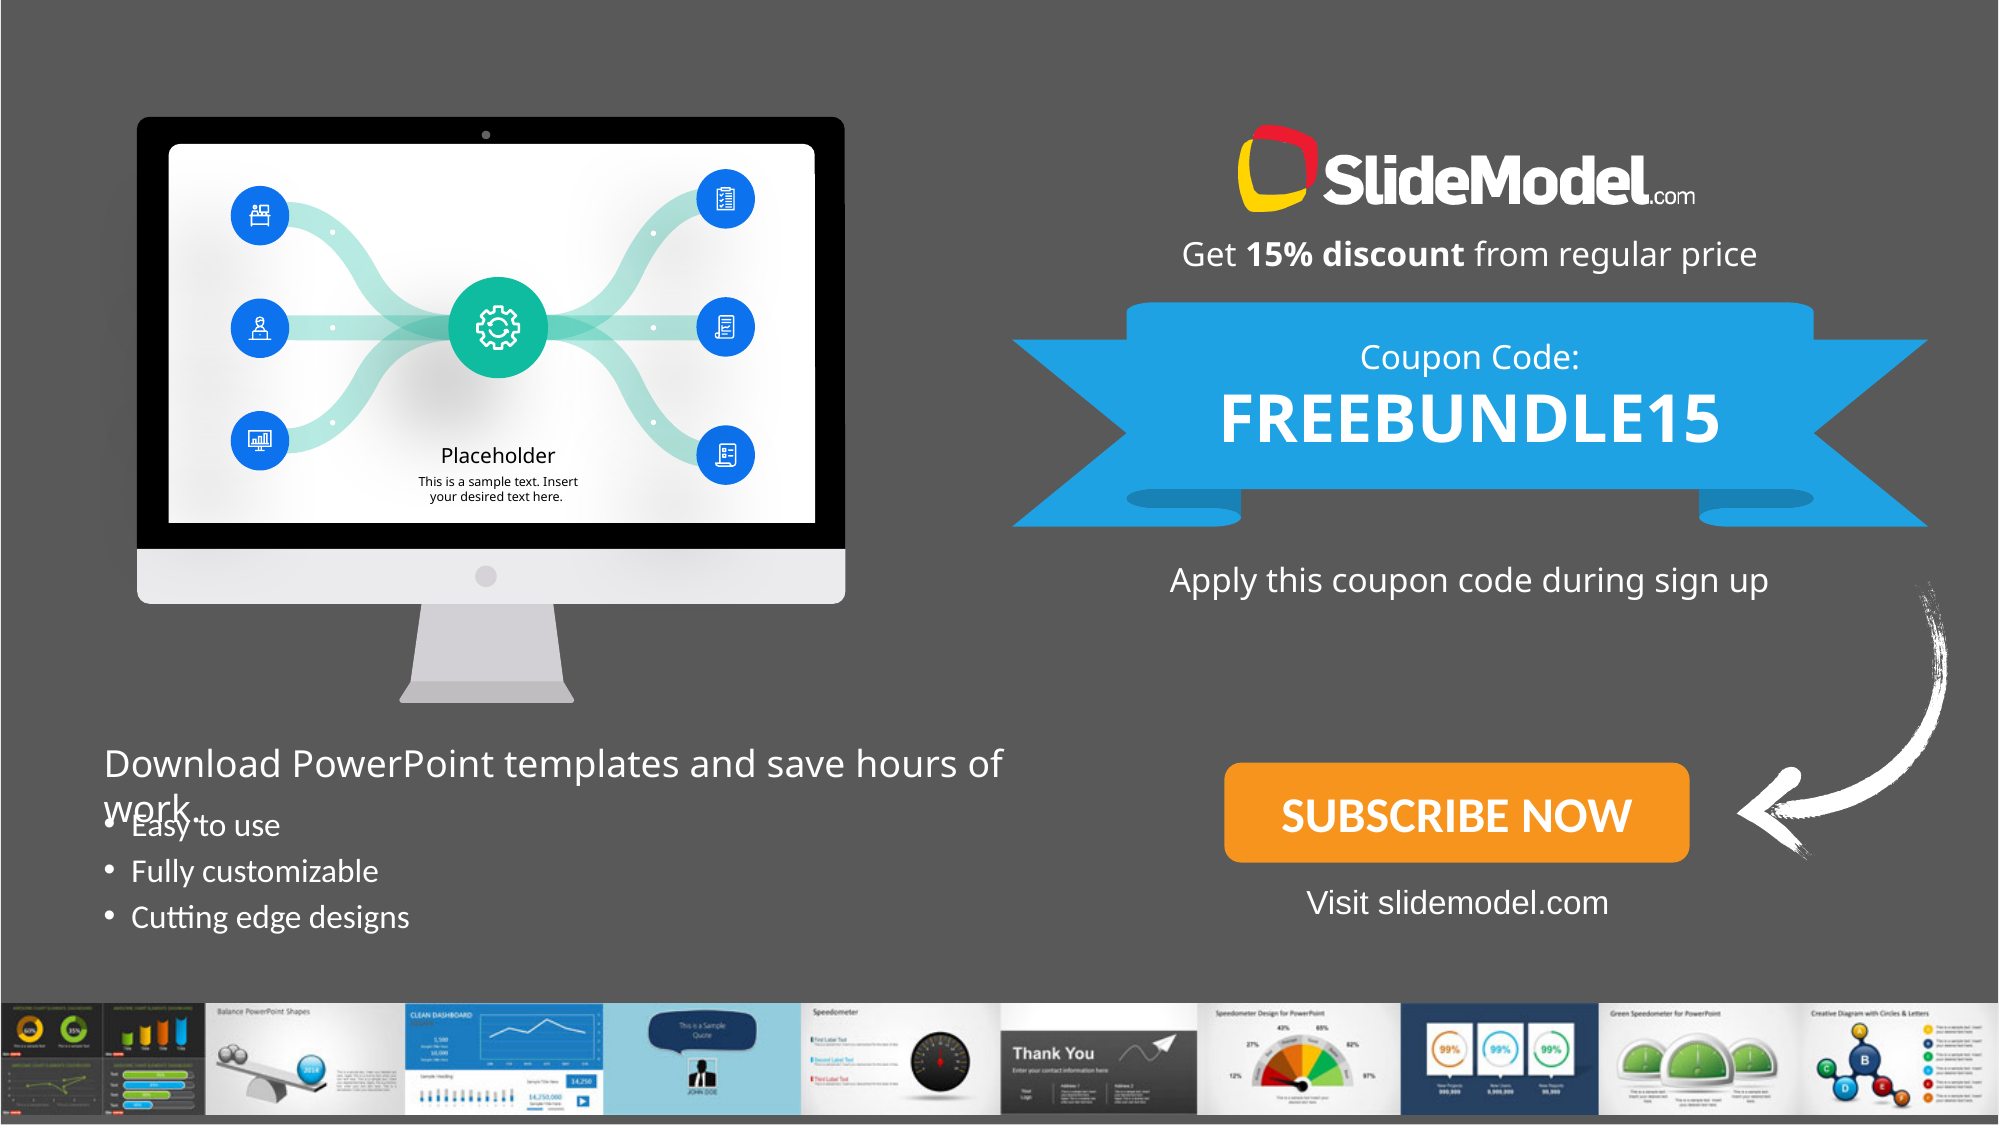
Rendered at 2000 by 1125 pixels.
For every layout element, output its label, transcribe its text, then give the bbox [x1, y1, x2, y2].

text_box Easy to use Fully customizable Cutting edge designs [88, 838, 863, 943]
text_box Download PowerPoint templates and save hours of work. [88, 732, 1059, 838]
text_box Visit slidemodel.com [1248, 875, 1668, 927]
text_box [230, 169, 755, 505]
text_box Apply this coupon code during sign up [1129, 551, 1811, 607]
text_box SUBSCRIBE NOW [1223, 761, 1691, 864]
text_box [0, 0, 1999, 1125]
picture [1237, 125, 1695, 212]
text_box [136, 116, 846, 704]
text_box Get 15% discount from regular price [1058, 225, 1882, 280]
text_box [1736, 594, 1949, 861]
text_box [1929, 587, 1937, 601]
text_box [1012, 302, 1929, 527]
text_box Coupon Code: FREEBUNDLE15 [1173, 328, 1768, 464]
picture [1, 1003, 1999, 1115]
